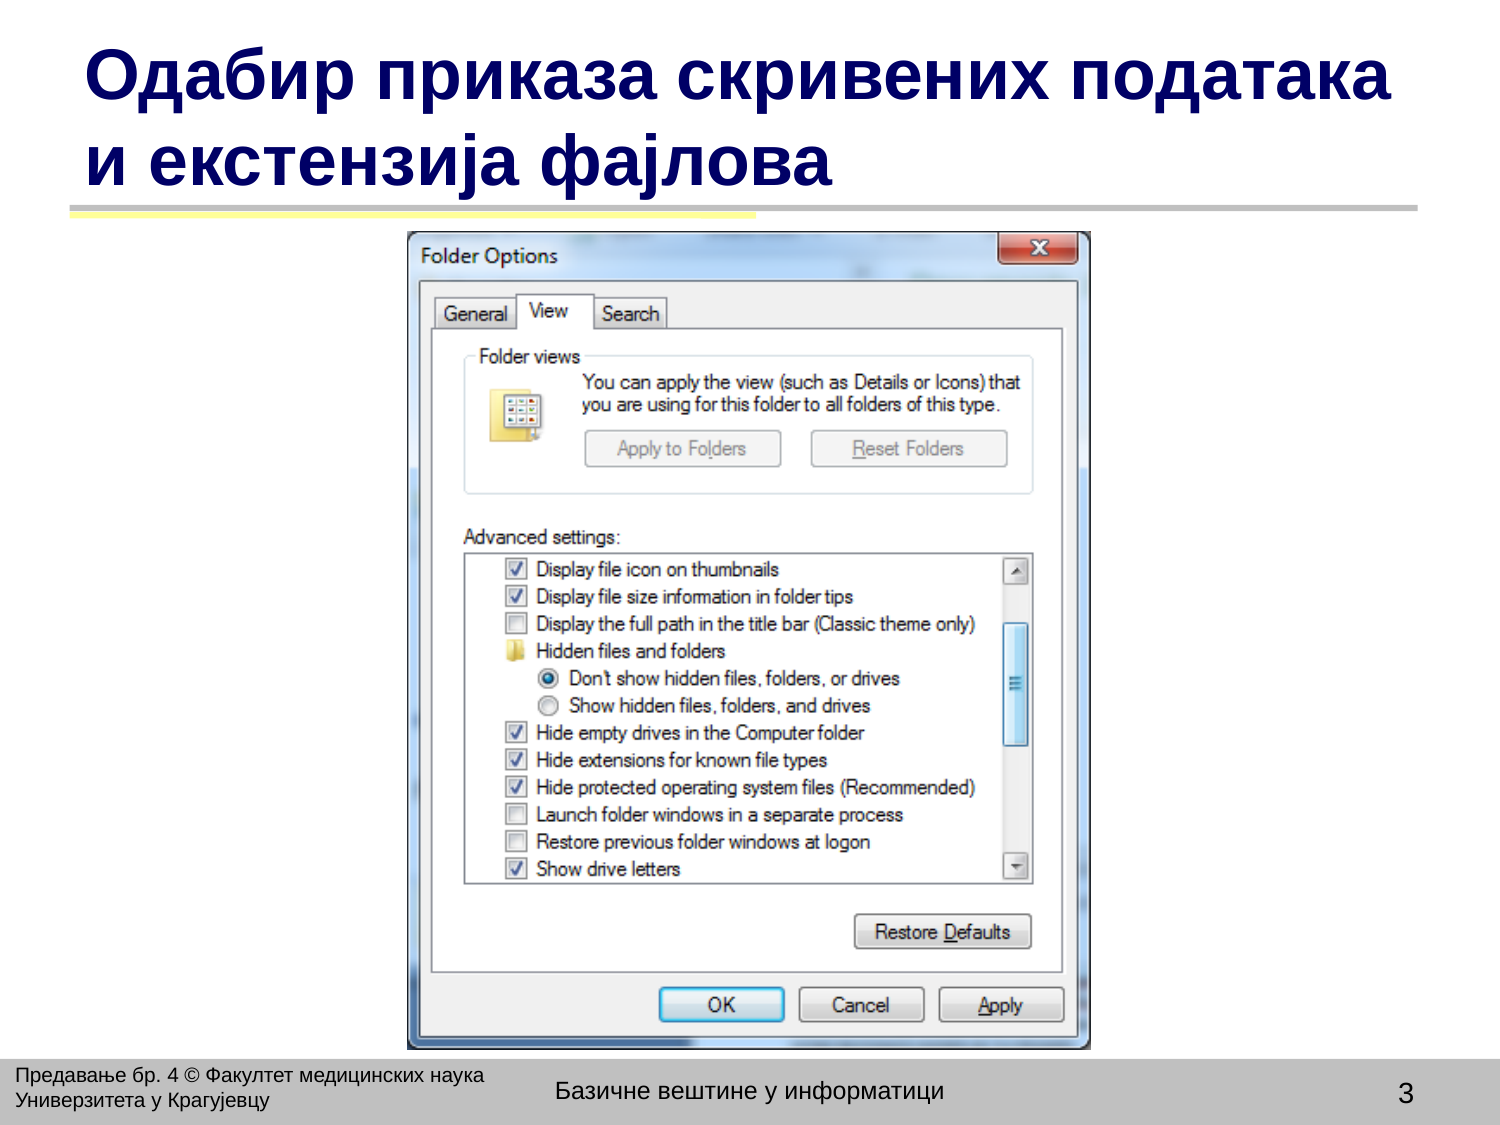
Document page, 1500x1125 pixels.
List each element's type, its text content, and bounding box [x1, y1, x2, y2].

title Одабир приказа скривених података и екстензија фајлова [69, 19, 1426, 208]
slide_number Предавање бр. 4 © Факултет медицинских наука Универзитета у Крагујевцу [0, 1053, 617, 1108]
picture [407, 231, 1091, 1050]
slide_number 3 [1079, 1066, 1430, 1125]
footer Базичне вештине у информатици [512, 1066, 988, 1125]
